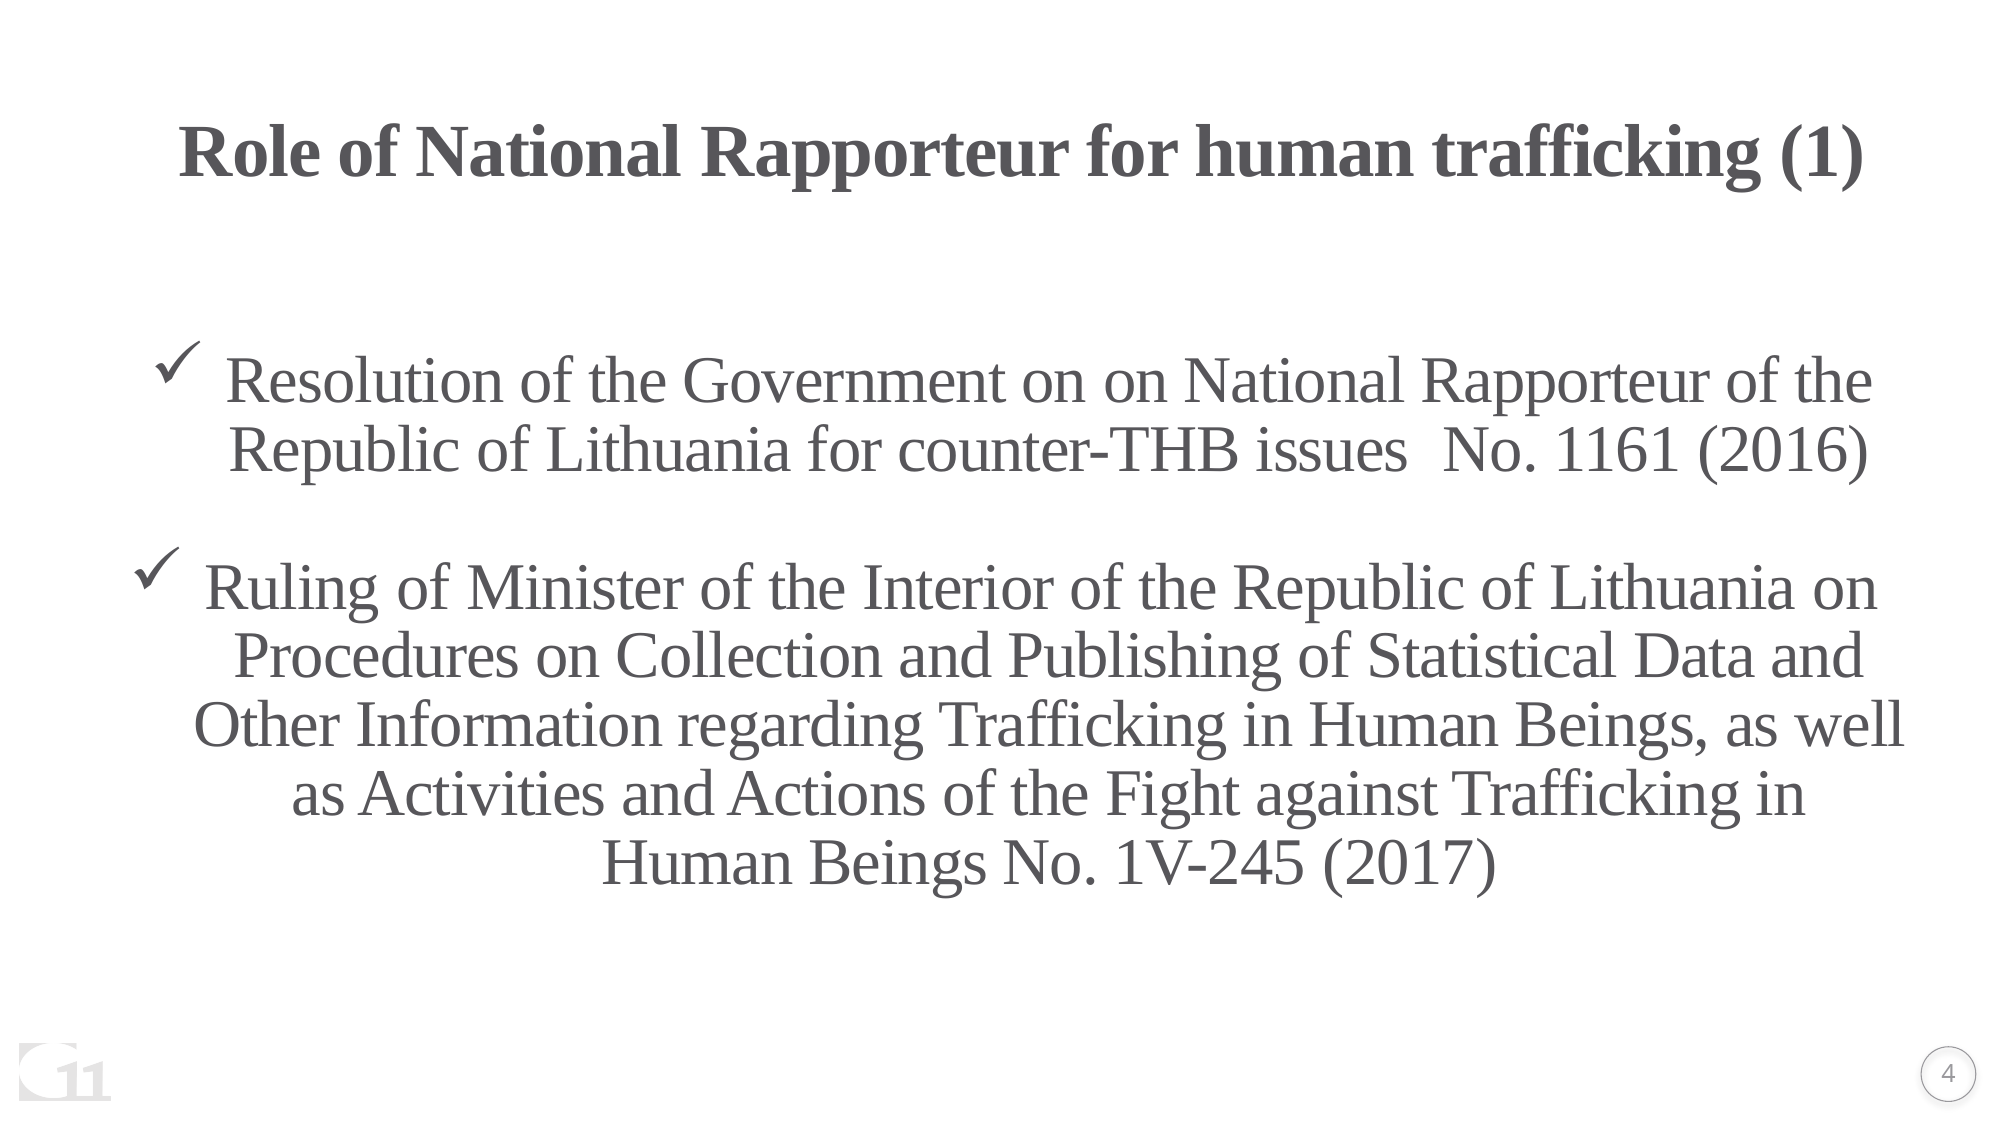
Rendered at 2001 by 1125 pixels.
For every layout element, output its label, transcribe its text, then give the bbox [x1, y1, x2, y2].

title Role of National Rapporteur for human trafficking (1) [172, 42, 1872, 264]
text_box Resolution of the Government on on National Rapporteur of the Republic of Lithuania for counter-THB issues No. 1161 (2016) Ruling of Minister of the Interior of the Republic of Lithuania on Procedures on Collection and Publishing of Statistical Data and Other Information regarding Trafficking in Human Beings, as well as Activities and Actions of the Fight against Trafficking in Human Beings No. 1V-245 (2017) [114, 264, 1910, 982]
